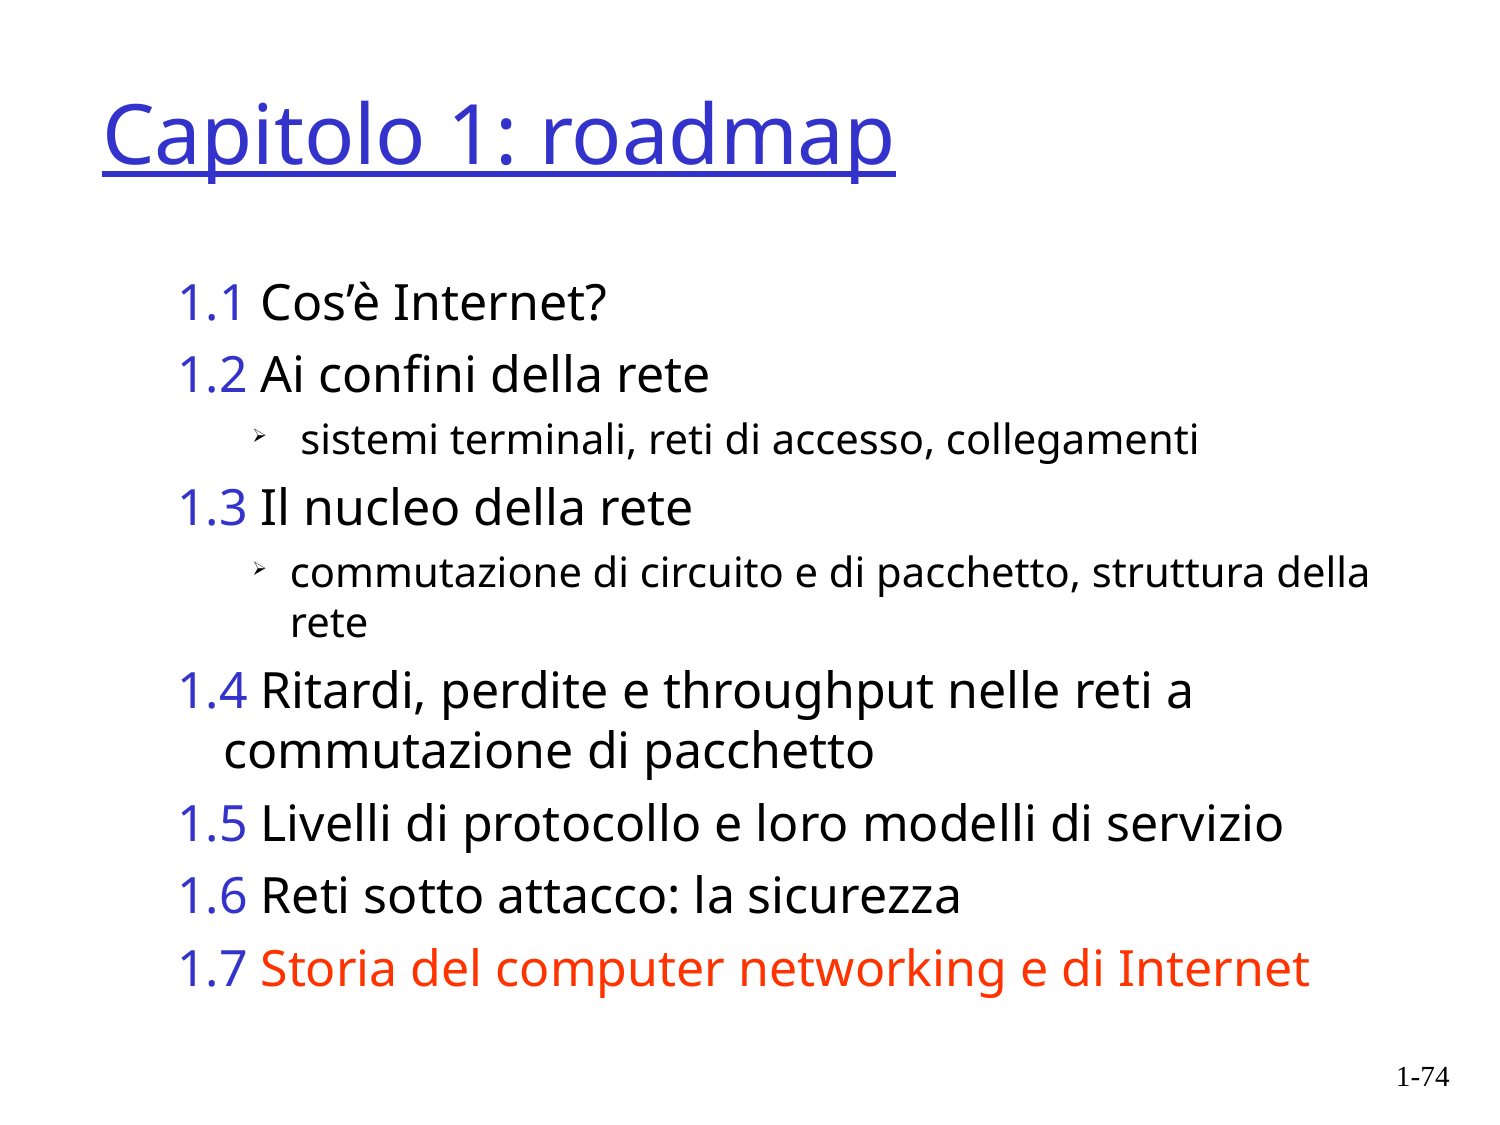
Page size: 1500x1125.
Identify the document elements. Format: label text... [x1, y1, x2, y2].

title Capitolo 1: roadmap [87, 37, 1363, 226]
text_box 1.1 Cos’è Internet? 1.2 Ai confini della rete sistemi terminali, reti di accesso, collegamenti 1.3 Il nucleo della rete commutazione di circuito e di pacchetto, struttura della rete 1.4 Ritardi, perdite e throughput nelle reti a commutazione di pacchetto 1.5 Livelli di protocollo e loro modelli di servizio 1.6 Reti sotto attacco: la sicurezza 1.7 Storia del computer networking e di Internet [87, 262, 1434, 1025]
slide_number 1-74 [1362, 1049, 1465, 1125]
